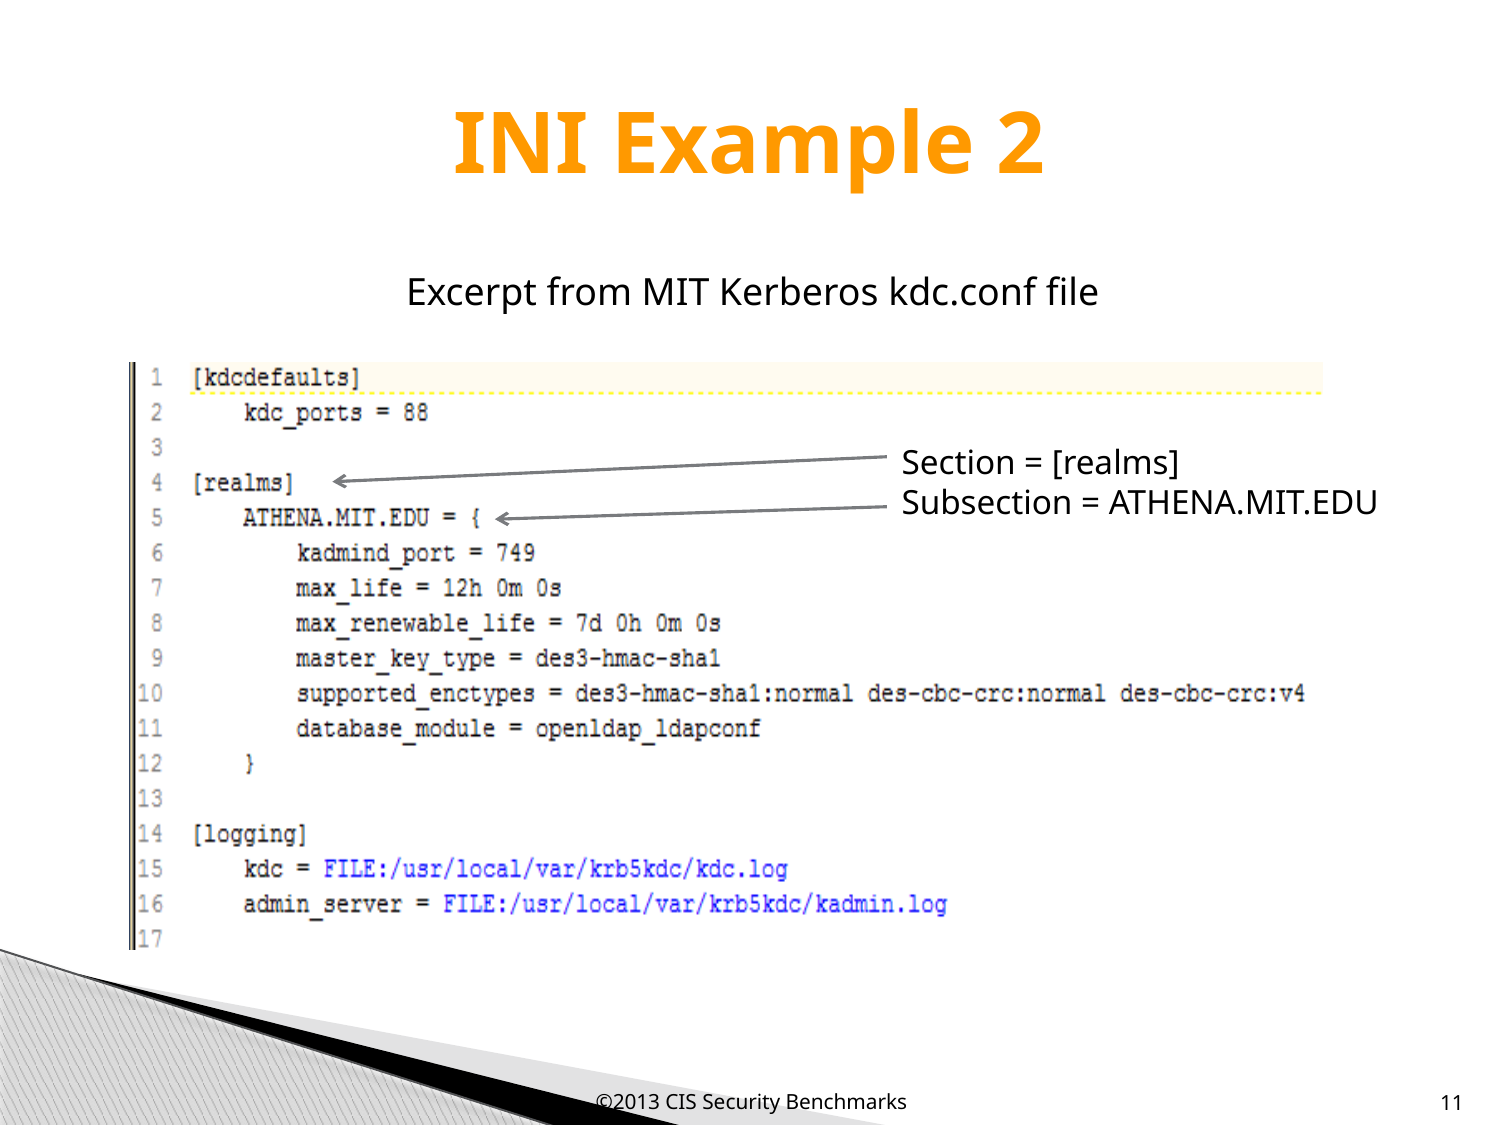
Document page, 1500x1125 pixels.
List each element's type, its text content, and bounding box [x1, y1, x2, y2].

text_box Section = [realms] Subsection = ATHENA.MIT.EDU [1328, 433, 1470, 529]
text_box Excerpt from MIT Kerberos kdc.conf file [328, 260, 1179, 321]
footer ©2013 CIS Security Benchmarks [508, 1064, 1000, 1125]
title INI Example 2 [75, 45, 1425, 233]
slide_number 11 [1418, 1065, 1479, 1125]
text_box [332, 456, 888, 482]
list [129, 362, 1323, 951]
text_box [494, 506, 888, 520]
